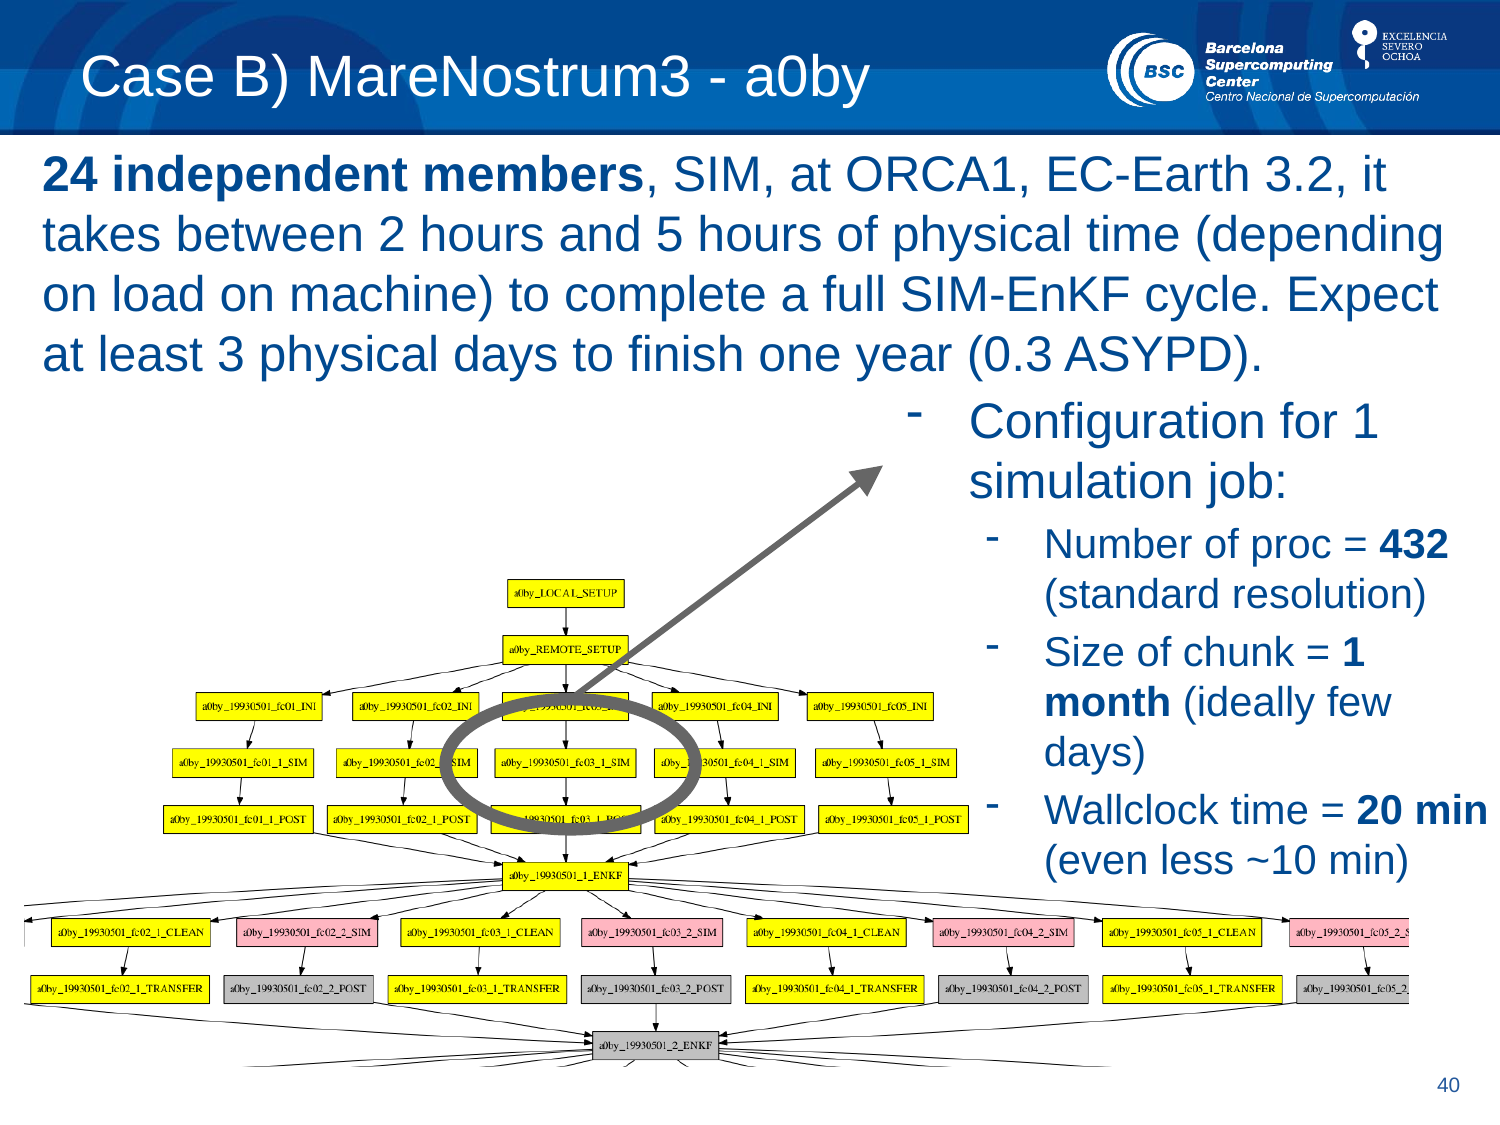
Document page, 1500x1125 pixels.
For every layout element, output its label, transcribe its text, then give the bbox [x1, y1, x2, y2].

title Case B) MareNostrum3 - a0by [65, 23, 1081, 127]
text_box Configuration for 1 simulation job: Number of proc = 432 (standard resolution) Size of chunk = 1 month (ideally few days) Wallclock time = 20 min (even less ~10 min) [878, 396, 1500, 950]
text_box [570, 465, 884, 700]
picture [0, 0, 1500, 135]
text_box 24 independent members, SIM, at ORCA1, EC-Earth 3.2, it takes between 2 hours and 5 hours of physical time (depending on load on machine) to complete a full SIM-EnKF cycle. Expect at least 3 physical days to finish one year (0.3 ASYPD). [27, 127, 1500, 396]
picture [24, 559, 1409, 1067]
